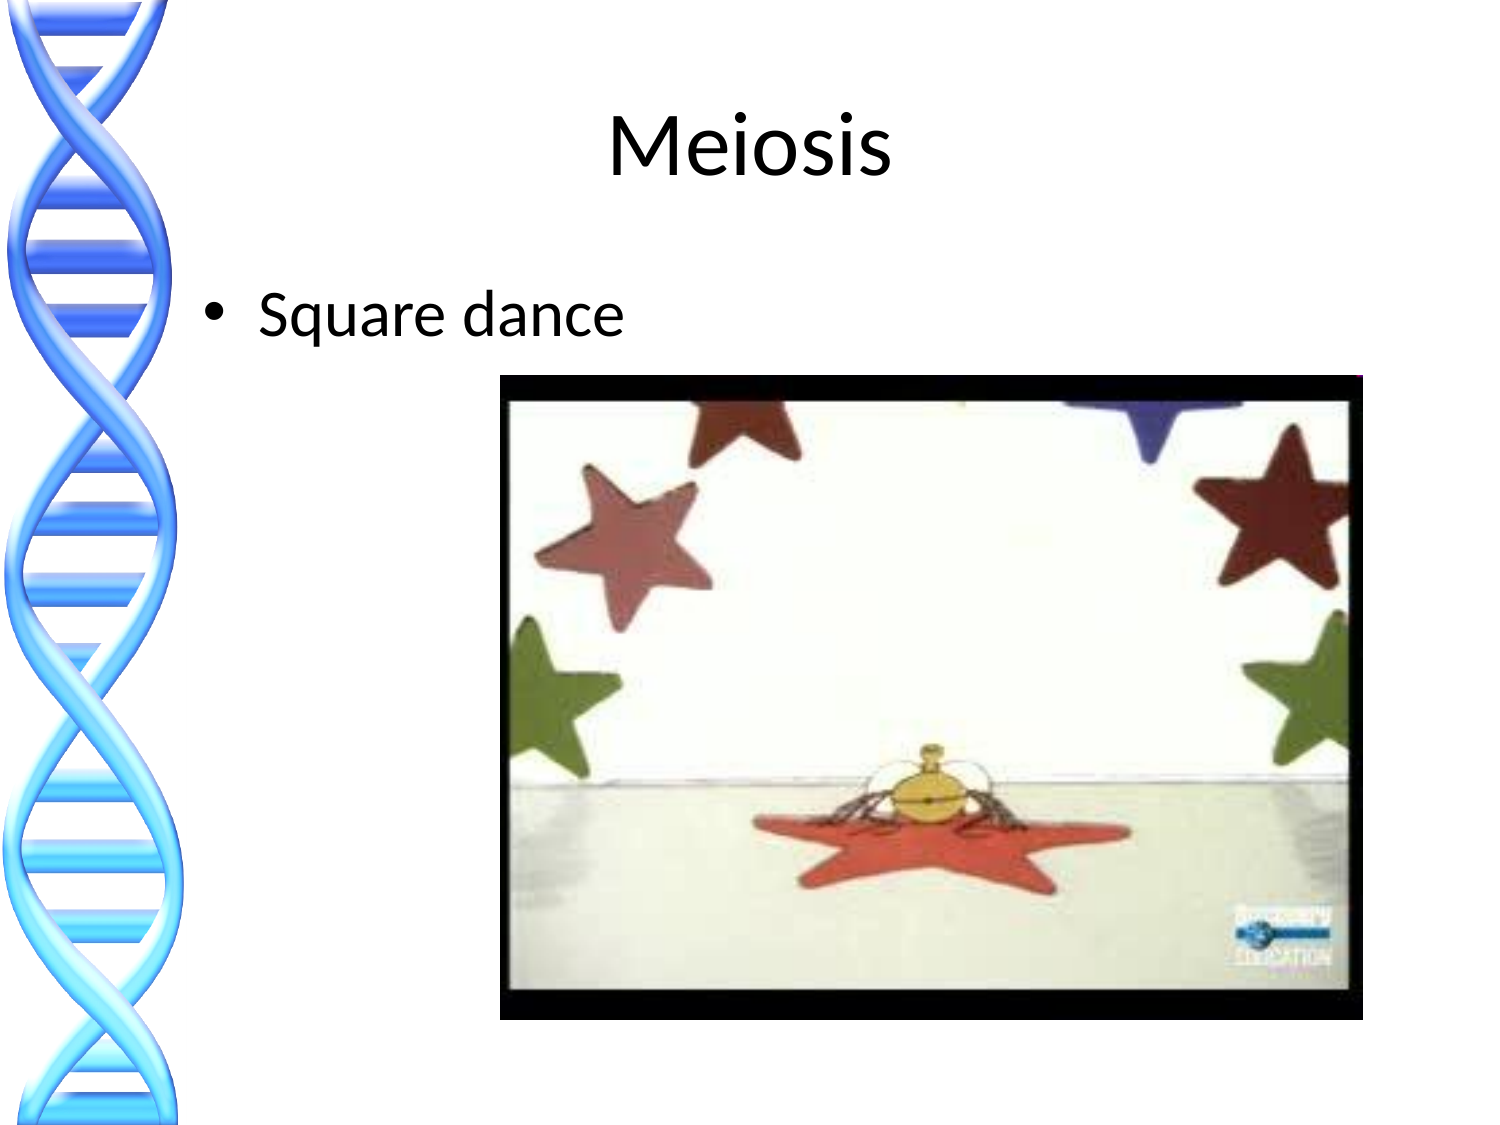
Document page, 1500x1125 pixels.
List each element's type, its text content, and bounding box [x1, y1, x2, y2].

title Meiosis [190, 44, 1426, 233]
picture [0, 0, 186, 1125]
picture [499, 375, 1363, 1021]
list Square dance [190, 262, 1426, 1006]
